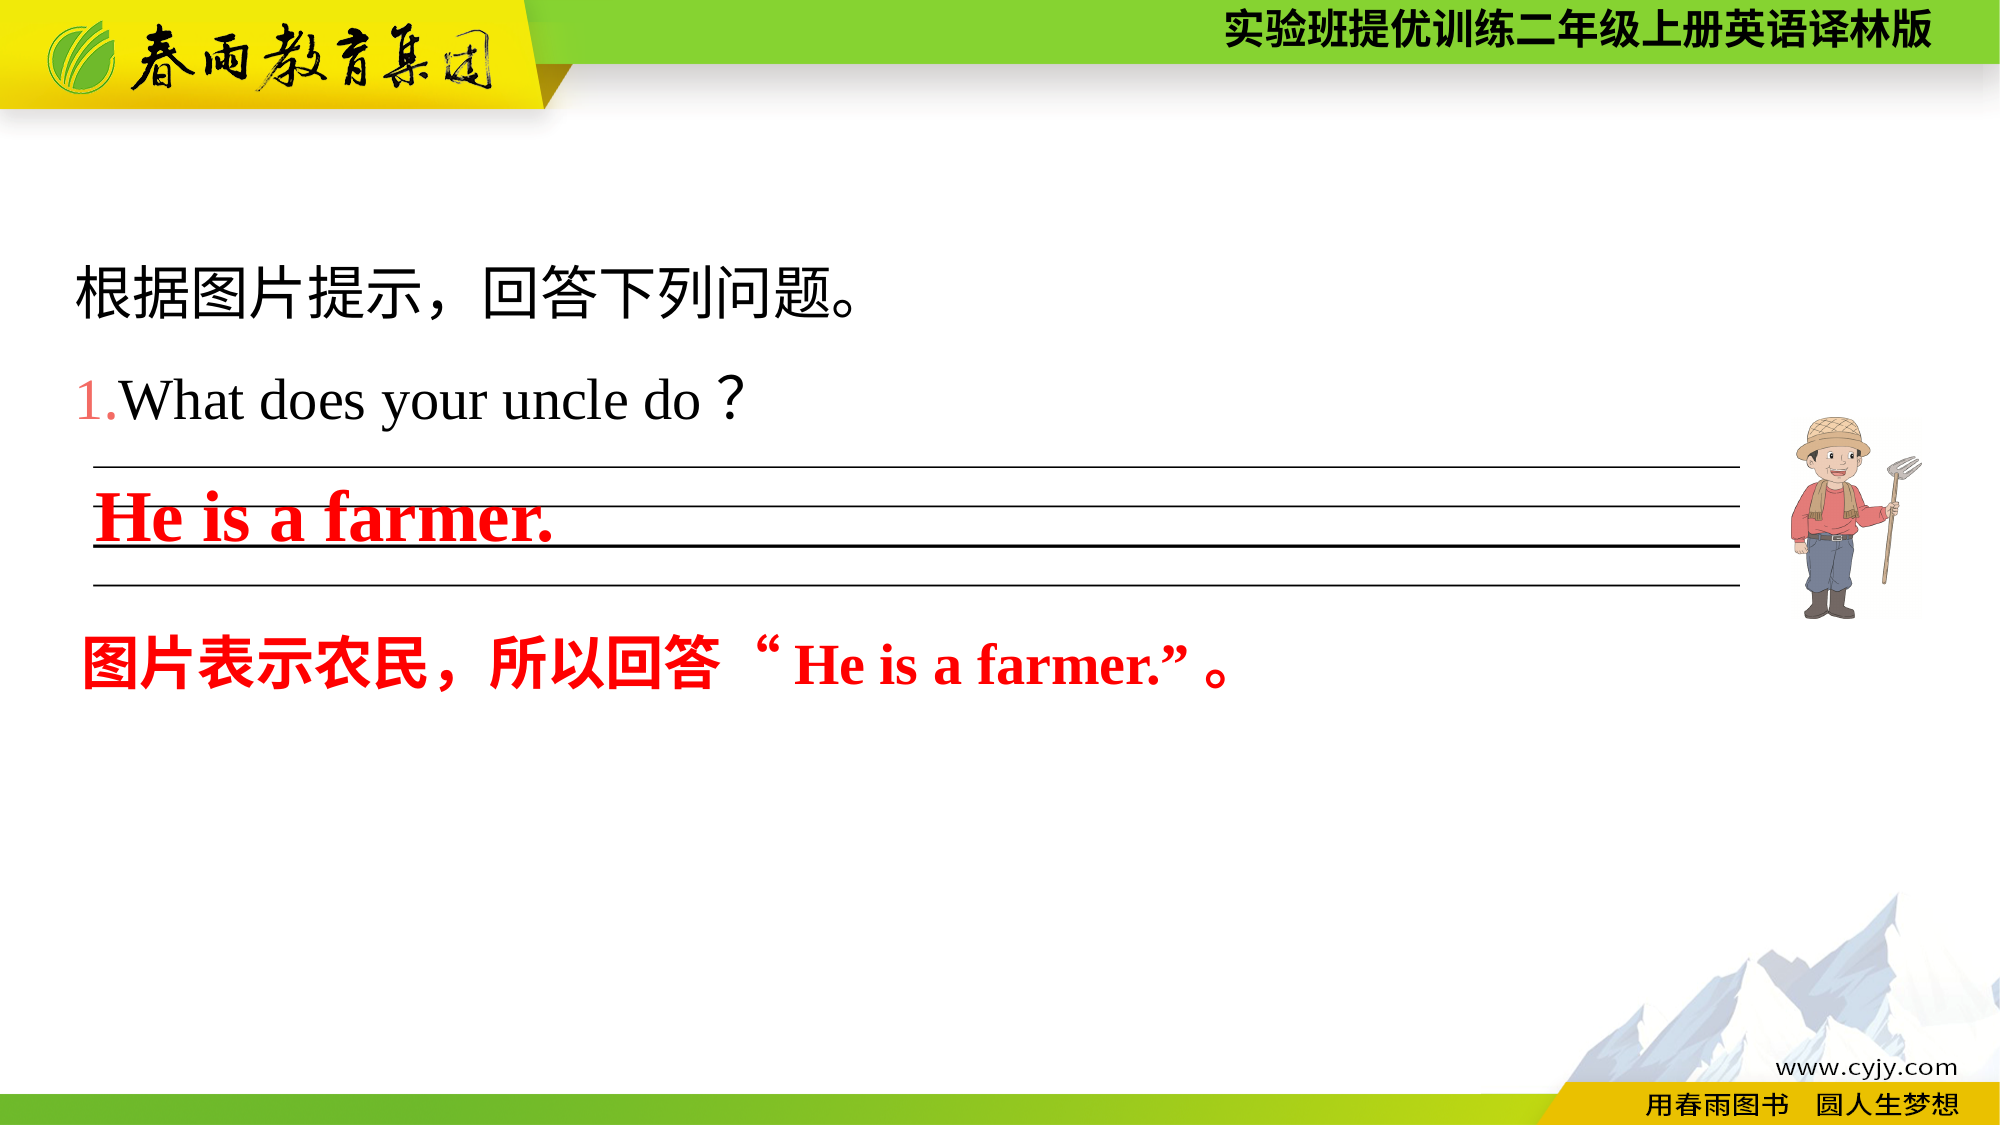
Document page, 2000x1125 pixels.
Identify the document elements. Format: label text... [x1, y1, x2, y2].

list 根据图片提示，回答下列问题。 1.What does your uncle do？ [59, 213, 1944, 428]
text_box 图片表示农民，所以回答“He is a farmer.”。 [66, 618, 1366, 704]
picture [0, 0, 2000, 1125]
